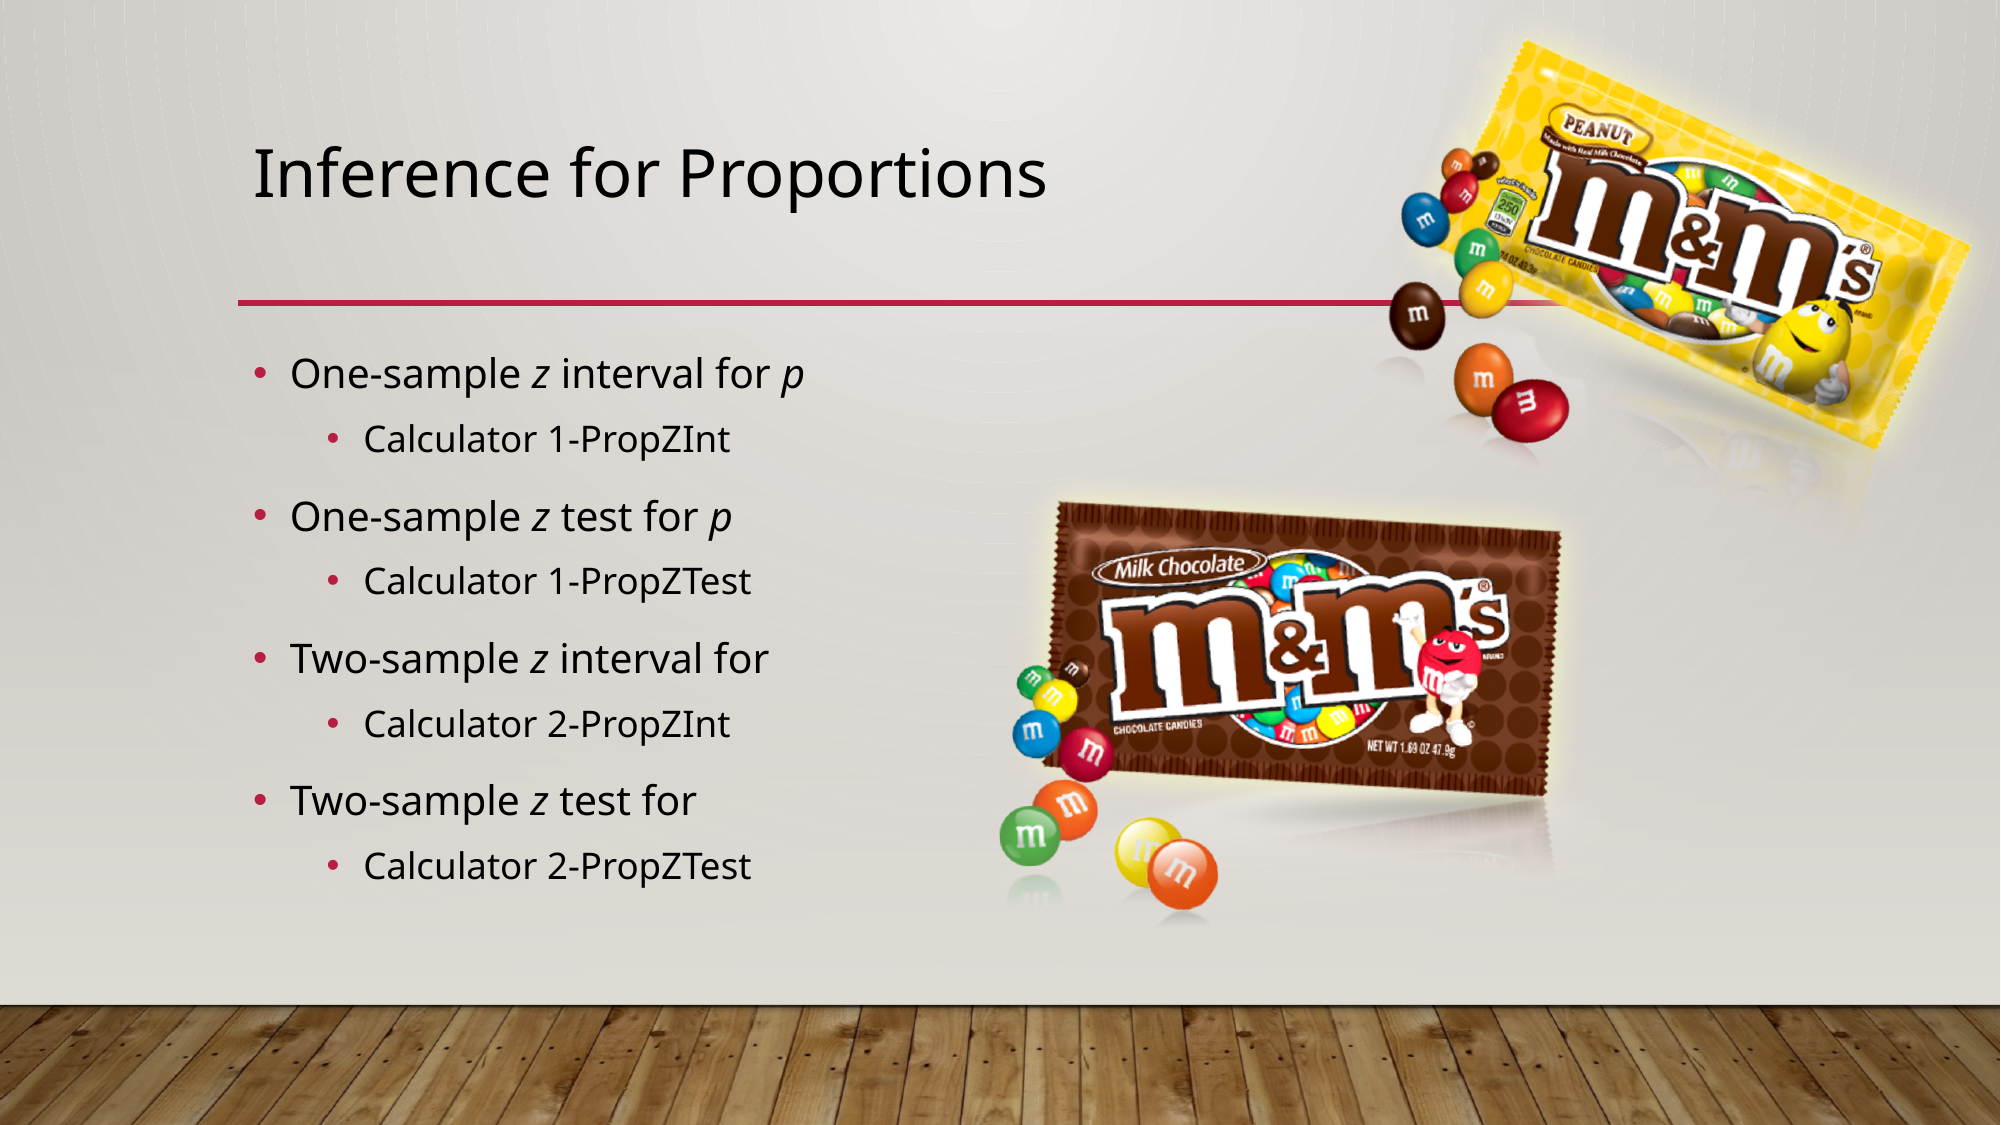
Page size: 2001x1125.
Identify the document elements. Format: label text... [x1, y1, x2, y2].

picture [0, 1005, 2000, 1125]
picture [976, 0, 2000, 964]
title Inference for Proportions [238, 131, 1378, 305]
